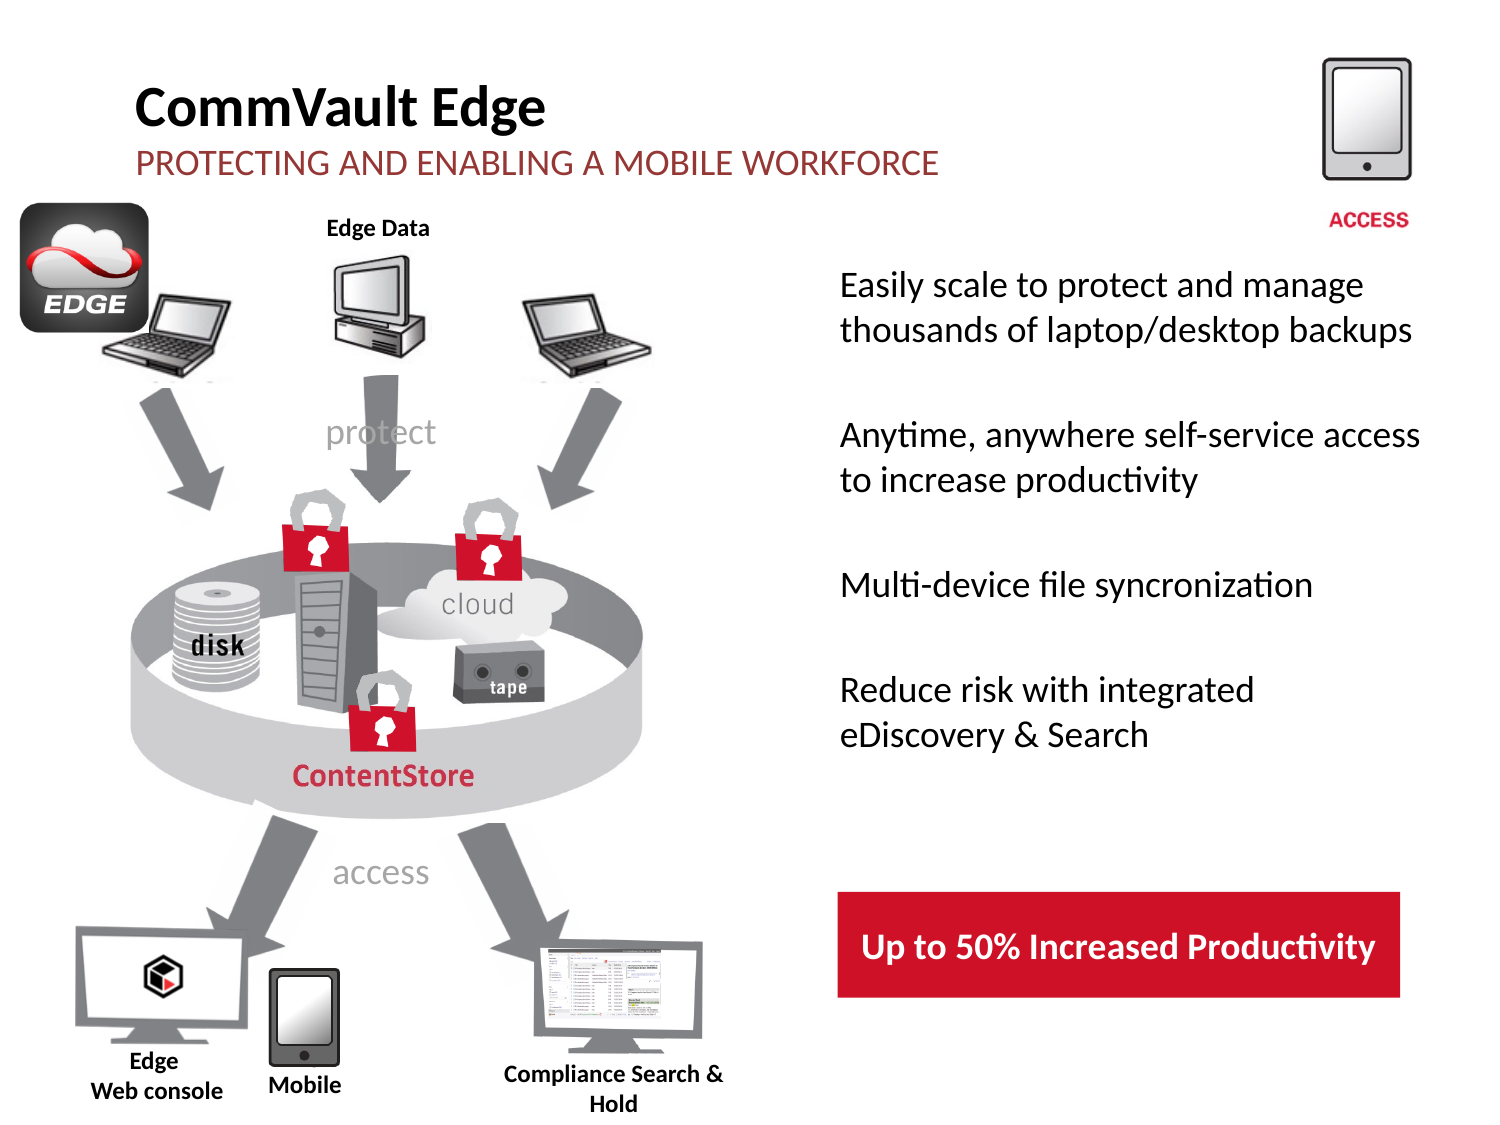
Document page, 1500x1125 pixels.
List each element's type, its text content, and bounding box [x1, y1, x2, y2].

text_box protect [262, 399, 343, 460]
text_box protect [418, 399, 500, 460]
text_box Compliance Search & Hold [474, 1049, 753, 1125]
title CommVault Edge PROTECTING AND ENABLING A MOBILE WORKFORCE [120, 50, 1294, 202]
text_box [532, 924, 703, 1068]
text_box Edge Web console [75, 1066, 239, 1113]
text_box Edge Data [311, 204, 446, 250]
picture [1299, 24, 1434, 235]
picture [19, 202, 251, 525]
text_box Up to 50% Increased Productivity [837, 891, 1401, 998]
picture [73, 241, 655, 1072]
text_box access [313, 839, 462, 900]
text_box Edge Mobile [237, 1031, 379, 1107]
